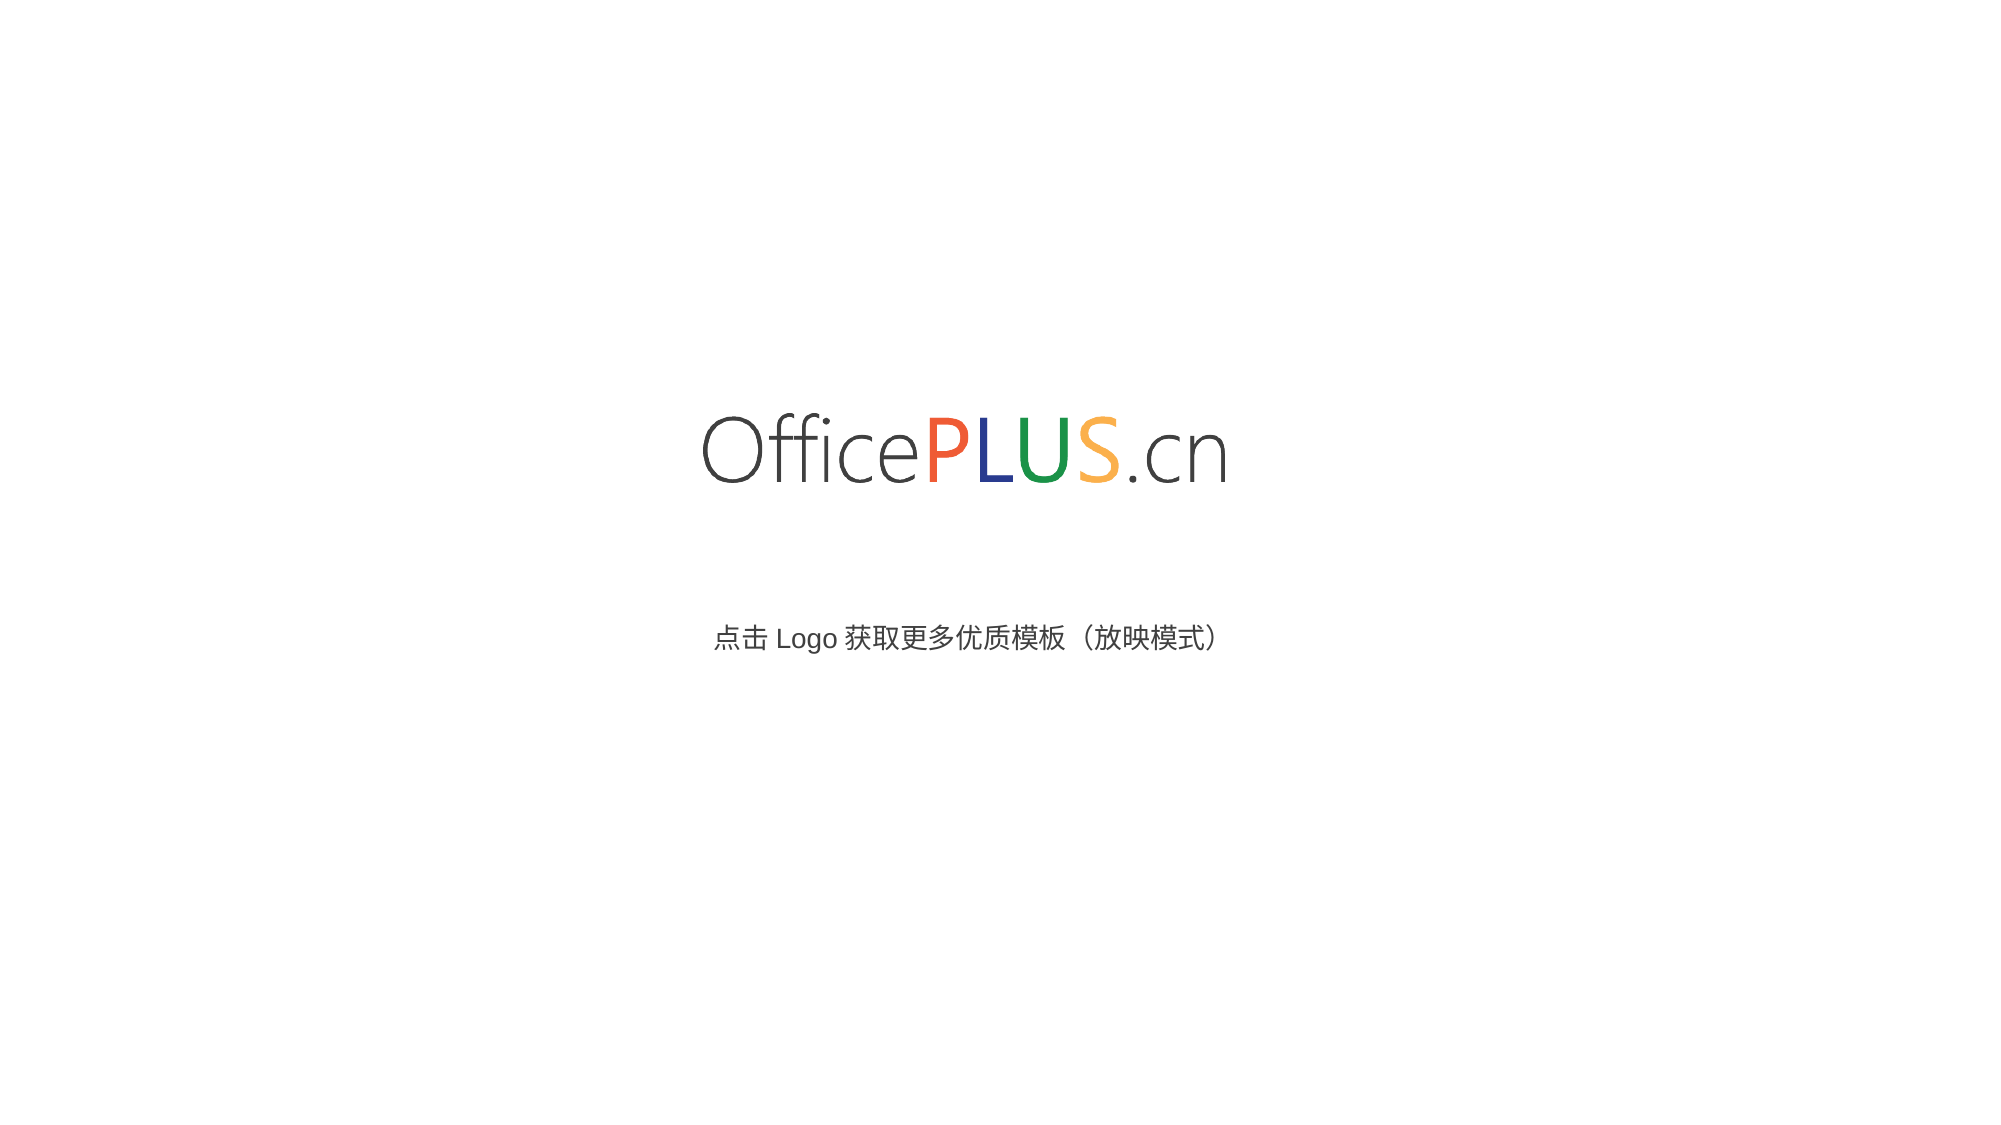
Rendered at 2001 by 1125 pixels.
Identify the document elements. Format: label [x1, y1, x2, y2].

picture [703, 413, 1225, 483]
